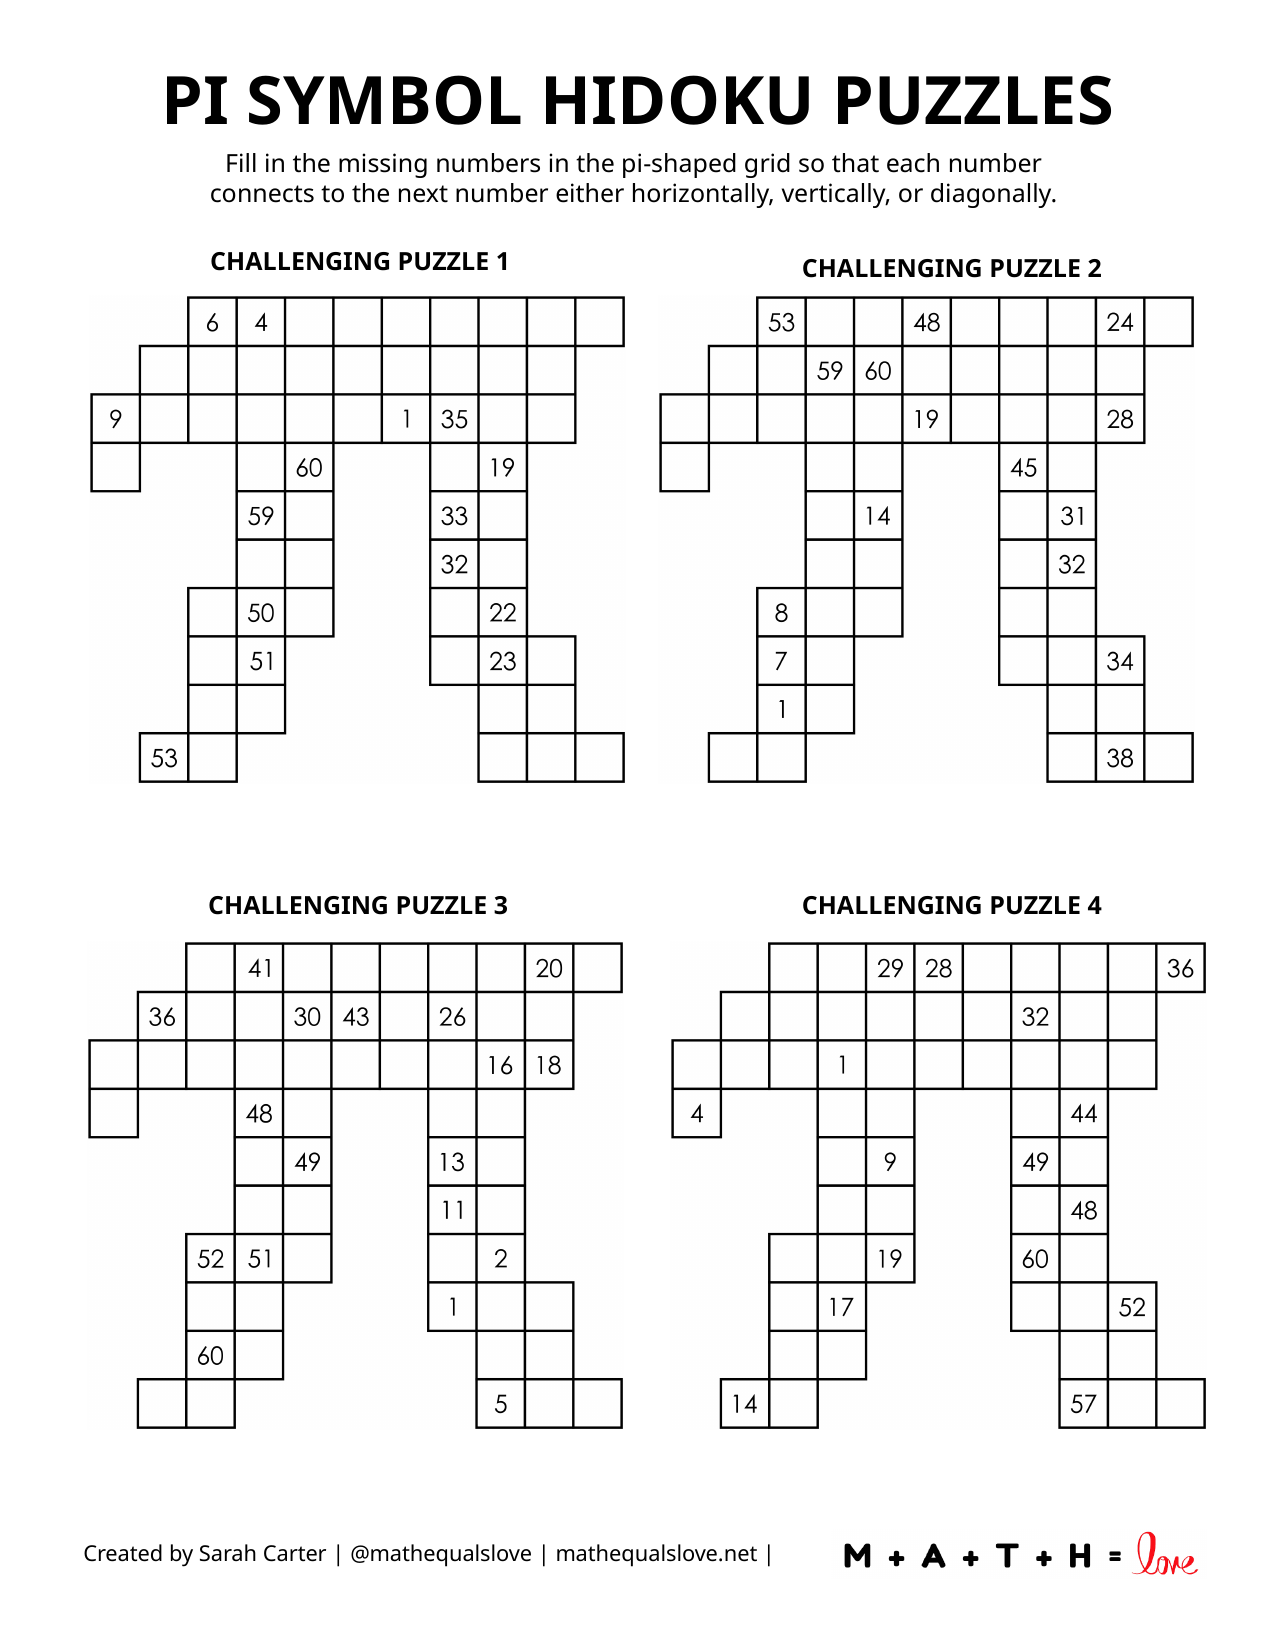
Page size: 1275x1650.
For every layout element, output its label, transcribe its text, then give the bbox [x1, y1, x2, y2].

picture [670, 941, 1208, 1430]
text_box Fill in the missing numbers in the pi-shaped grid so that each number connects to the next number either horizontally, vertically, or diagonally. [0, 140, 1275, 216]
text_box CHALLENGING PUZZLE 1 [120, 245, 600, 295]
picture [89, 295, 626, 784]
text_box Created by Sarah Carter | @mathequalslove | mathequalslove.net | [68, 1532, 830, 1574]
picture [830, 1528, 1207, 1580]
text_box CHALLENGING PUZZLE 2 [712, 252, 1192, 295]
text_box CHALLENGING PUZZLE 4 [712, 889, 1192, 941]
text_box PI SYMBOL HIDOKU PUZZLES [66, 50, 1211, 140]
text_box CHALLENGING PUZZLE 3 [118, 889, 598, 941]
picture [657, 295, 1195, 784]
picture [86, 941, 624, 1430]
